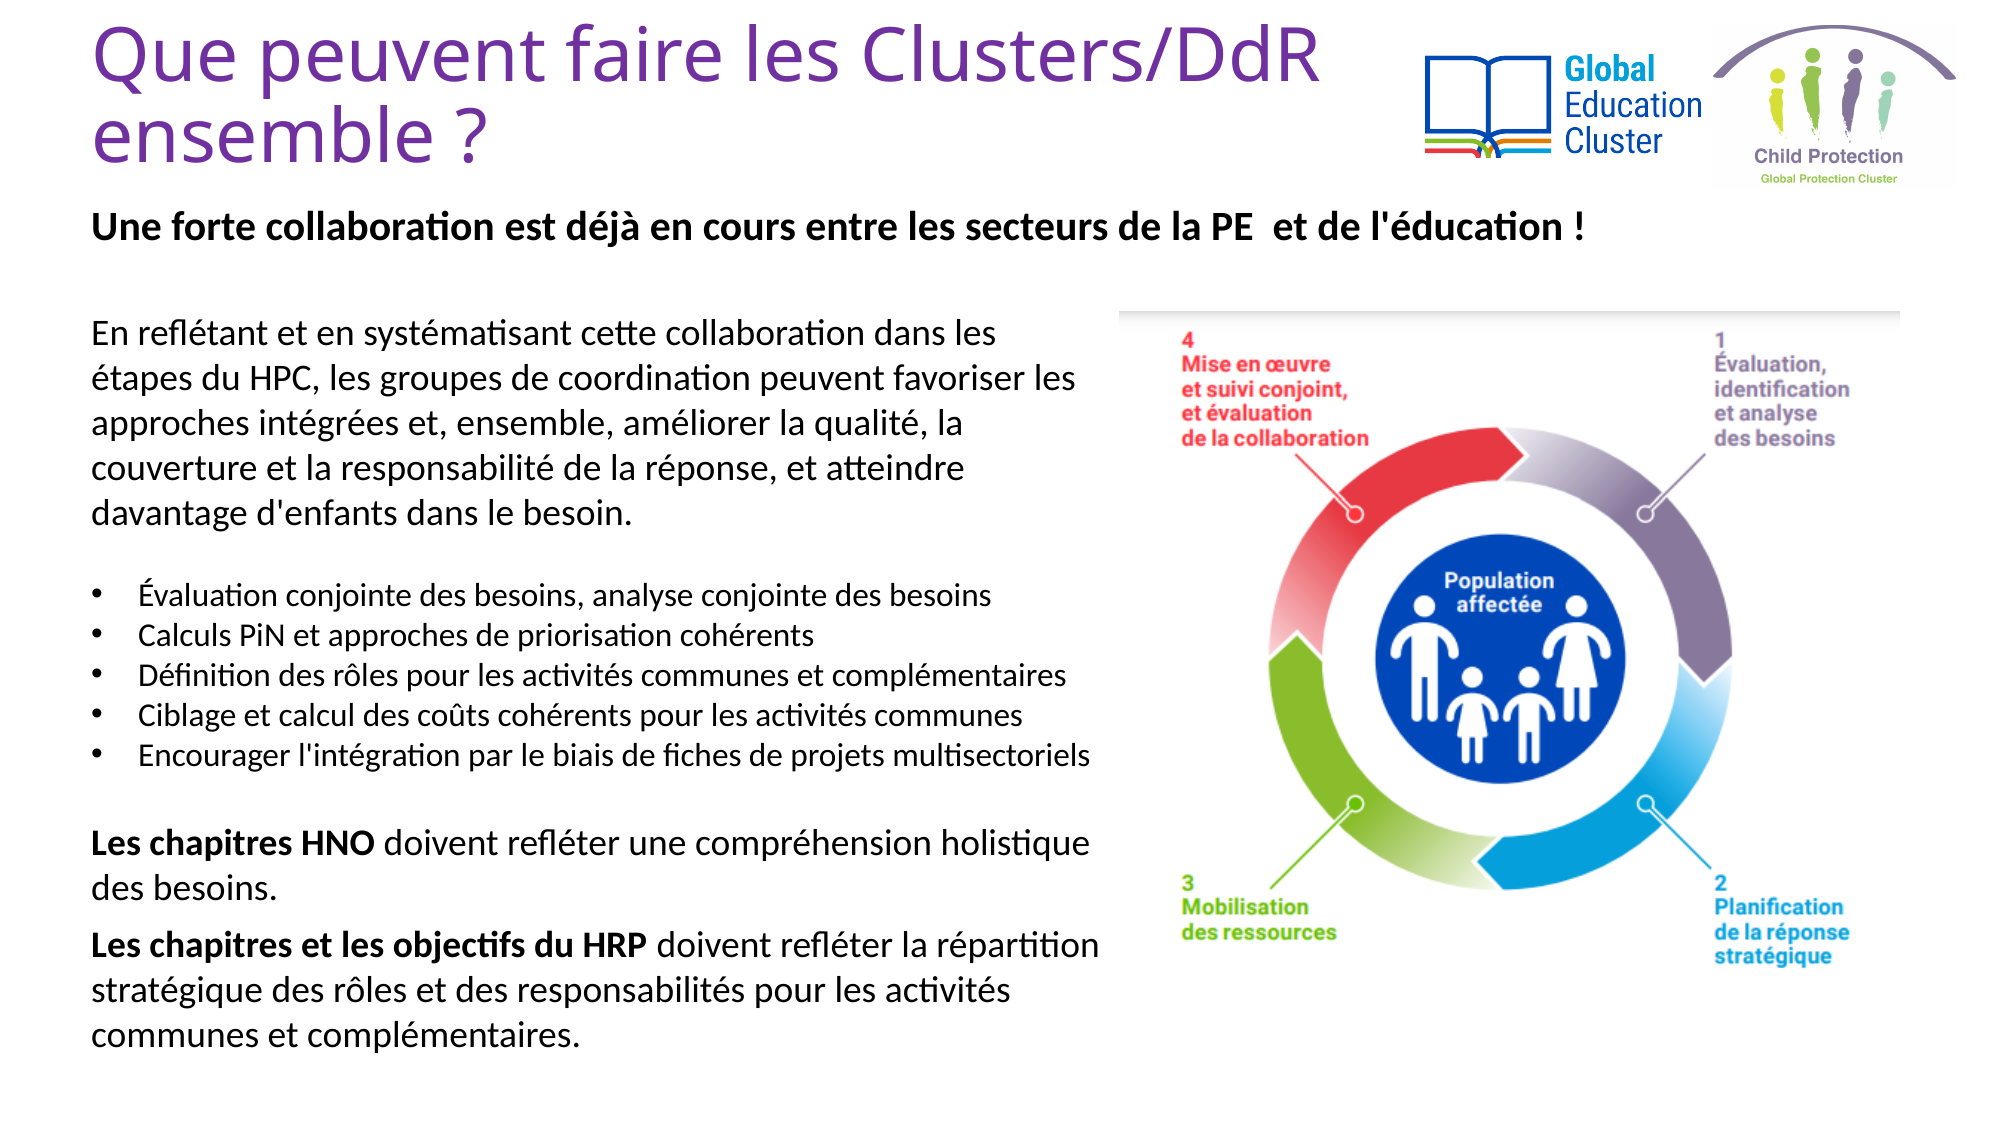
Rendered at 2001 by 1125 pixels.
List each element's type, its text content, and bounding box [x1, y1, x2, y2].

picture [1119, 311, 1900, 1014]
text_box Que peuvent faire les Clusters/DdR ensemble ? [76, 3, 1427, 191]
text_box Une forte collaboration est déjà en cours entre les secteurs de la PE et de l'éducation ! [76, 191, 1701, 257]
picture [1424, 54, 1701, 159]
text_box En reflétant et en systématisant cette collaboration dans les étapes du HPC, les groupes de coordination peuvent favoriser les approches intégrées et, ensemble, améliorer la qualité, la couverture et la responsabilité de la réponse, et atteindre davantage d'enfants dans le besoin. Évaluation conjointe des besoins, analyse conjointe des besoins Calculs PiN et approches de priorisation cohérents Définition des rôles pour les activités communes et complémentaires Ciblage et calcul des coûts cohérents pour les activités communes Encourager l'intégration par le biais de fiches de projets multisectoriels Les chapitres HNO doivent refléter une compréhension holistique des besoins. Les chapitres et les objectifs du HRP doivent refléter la répartition stratégique des rôles et des responsabilités pour les activités communes et complémentaires. [76, 300, 1117, 1063]
picture [1713, 25, 1956, 188]
